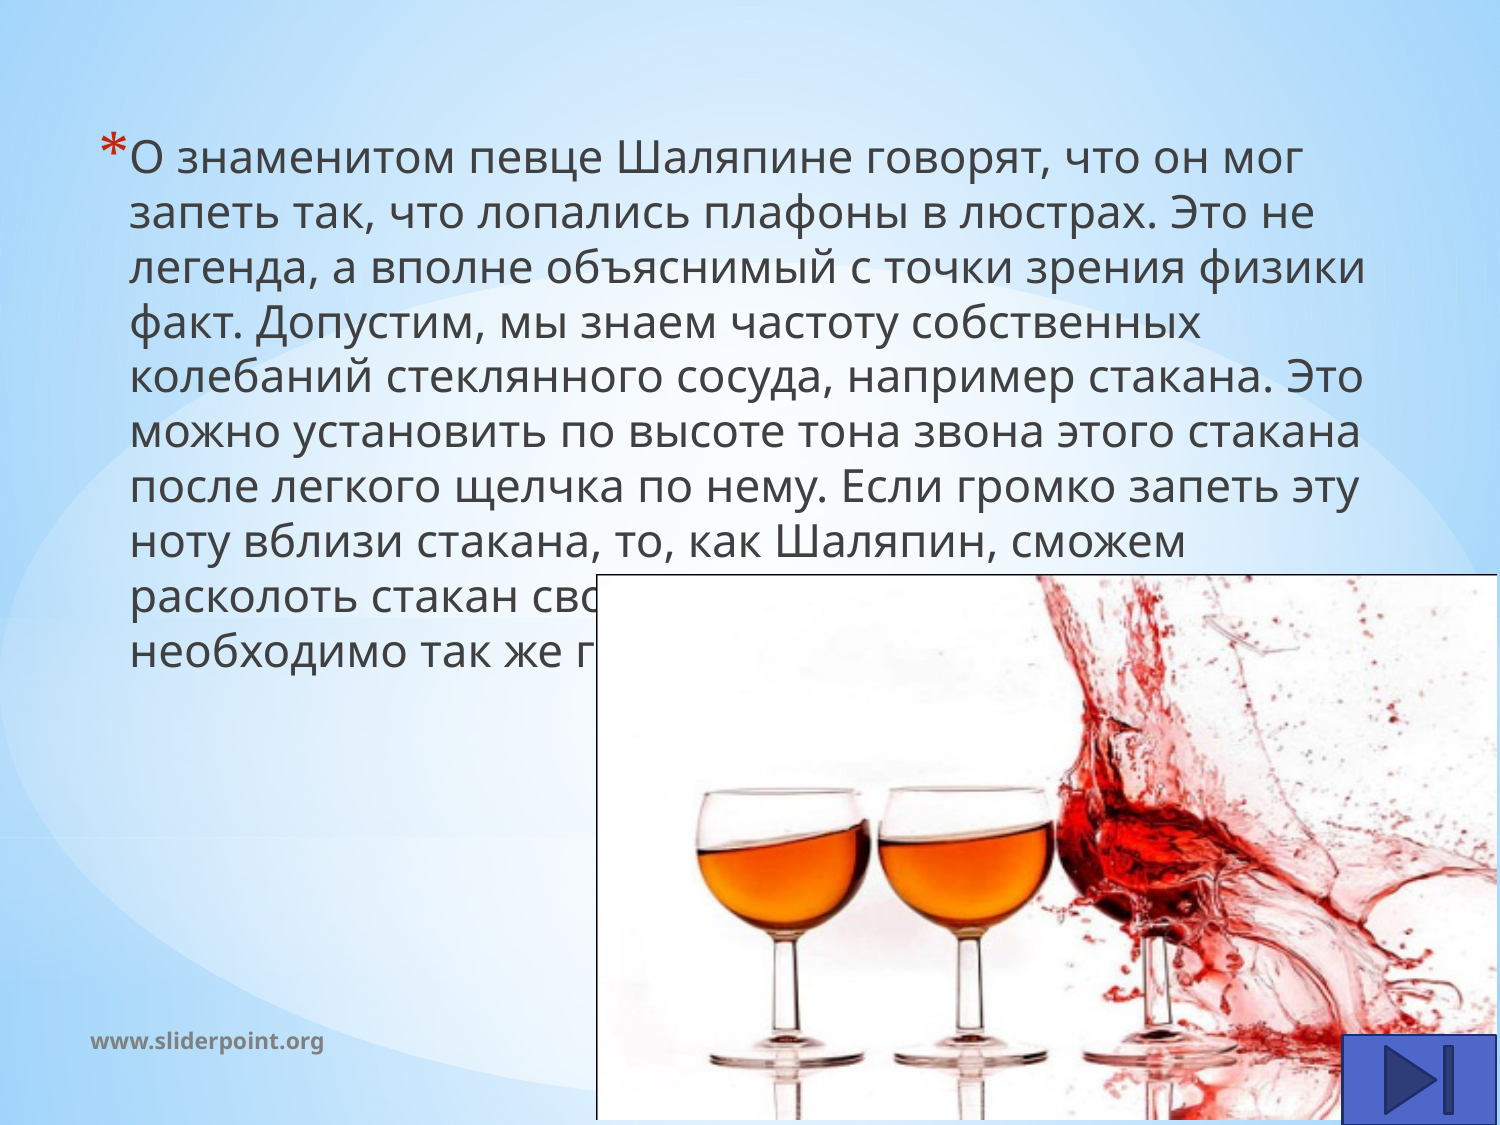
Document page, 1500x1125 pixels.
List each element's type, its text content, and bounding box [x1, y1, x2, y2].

list О знаменитом певце Шаляпине говорят, что он мог запеть так, что лопались плафоны в люстрах. Это не легенда, а вполне объяснимый с точки зрения физики факт. Допустим, мы знаем частоту собственных колебаний стеклянного сосуда, например стакана. Это можно установить по высоте тона звона этого стакана после легкого щелчка по нему. Если громко запеть эту ноту вблизи стакана, то, как Шаляпин, сможем расколоть стакан своим пением. Но петь при этом необходимо так же громко, как Шаляпин. [76, 120, 1436, 690]
footer www.sliderpoint.org [75, 1012, 590, 1073]
picture [596, 574, 1497, 1120]
